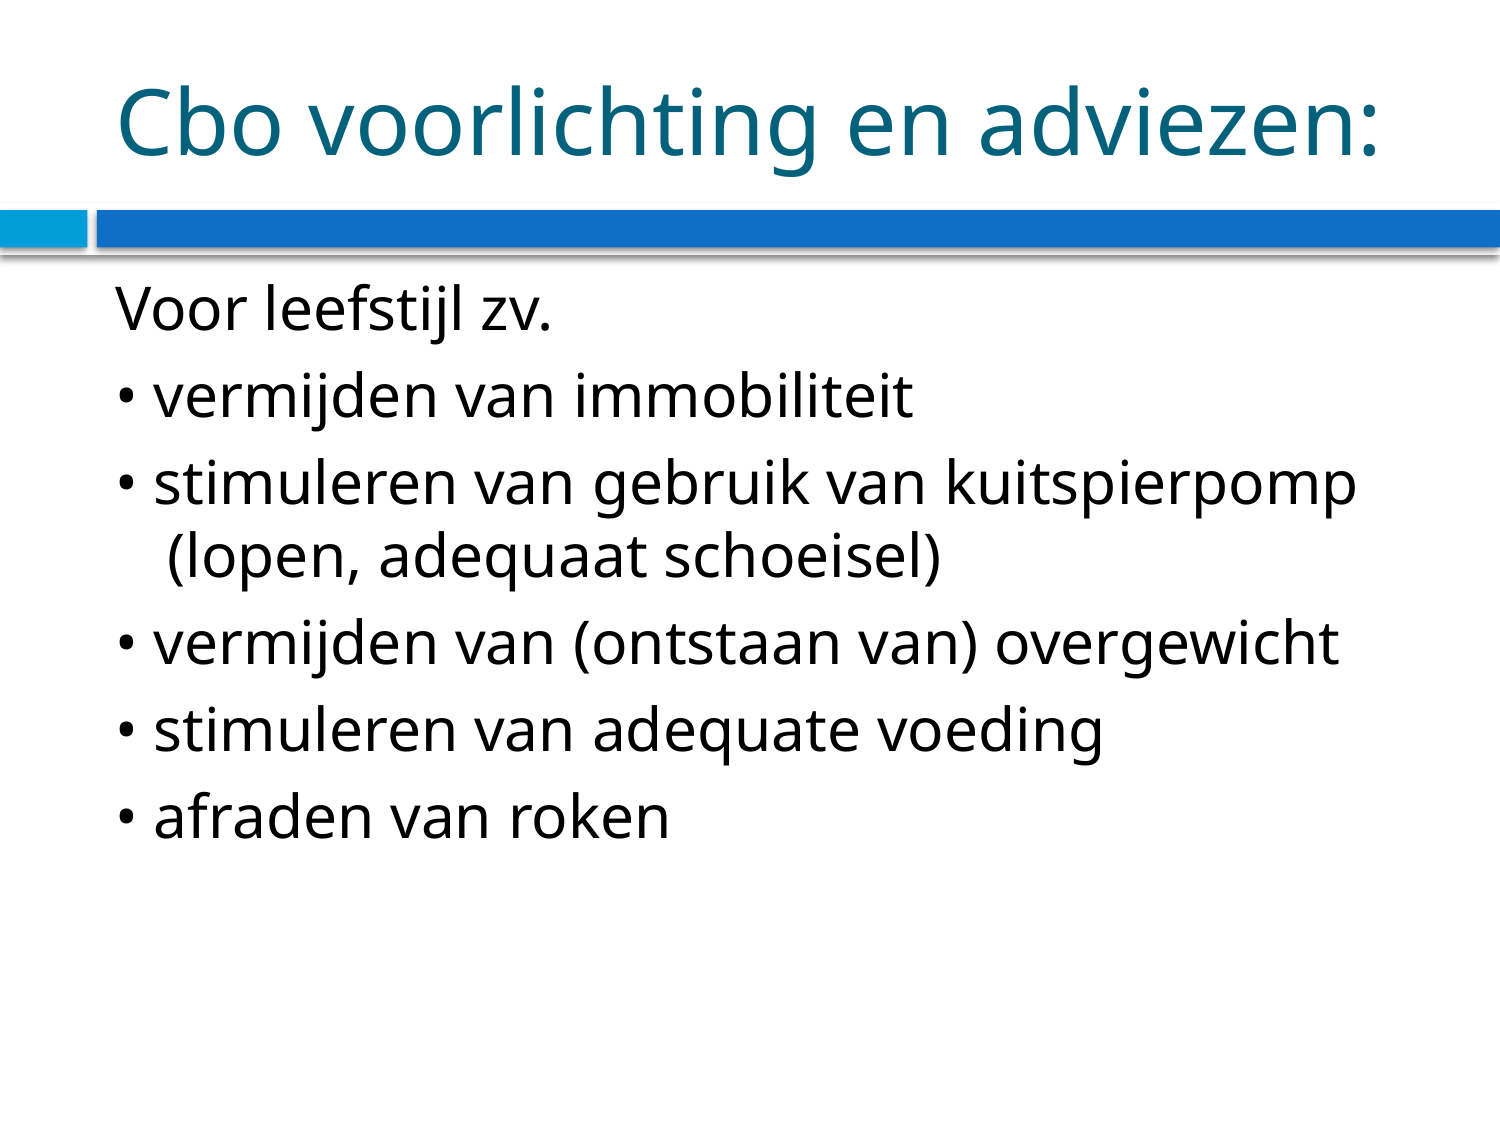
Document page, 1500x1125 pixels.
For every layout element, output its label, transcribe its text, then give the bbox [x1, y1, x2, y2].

title Cbo voorlichting en adviezen: [100, 37, 1438, 200]
list Voor leefstijl zv. • vermijden van immobiliteit • stimuleren van gebruik van kuitspierpomp (lopen, adequaat schoeisel) • vermijden van (ontstaan van) overgewicht • stimuleren van adequate voeding • afraden van roken [100, 262, 1438, 1000]
